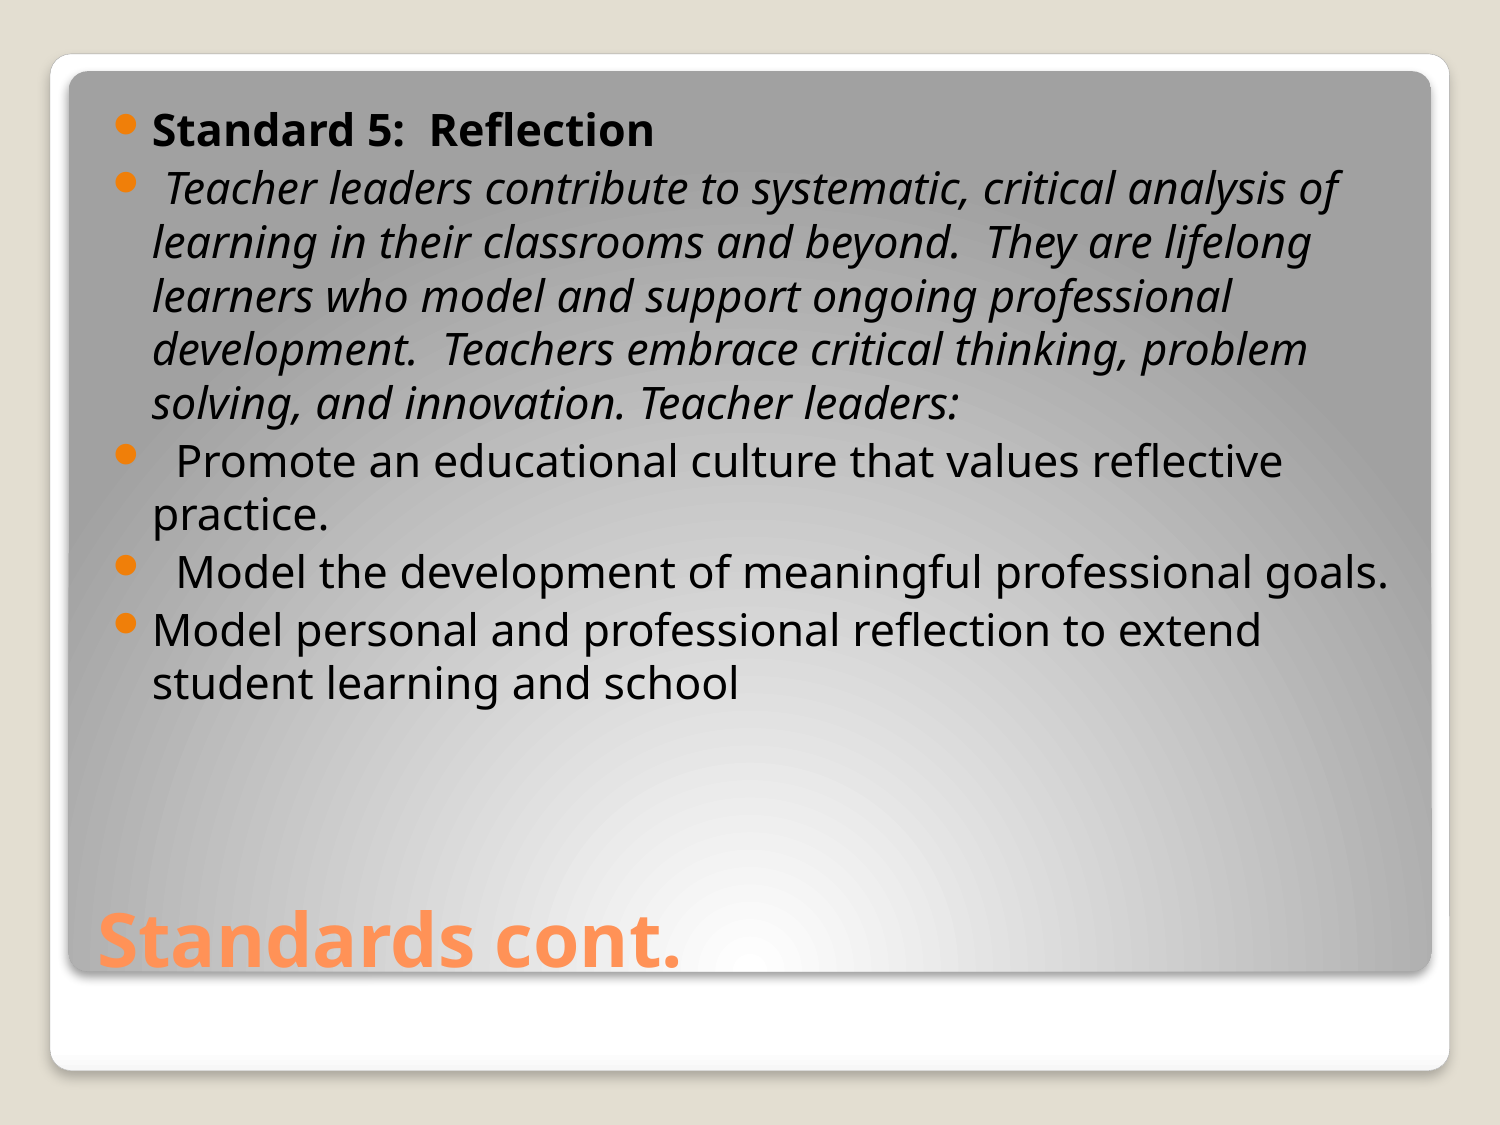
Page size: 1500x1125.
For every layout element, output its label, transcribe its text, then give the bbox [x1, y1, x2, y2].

list Standard 5: Reflection Teacher leaders contribute to systematic, critical analysis of learning in their classrooms and beyond. They are lifelong learners who model and support ongoing professional development. Teachers embrace critical thinking, problem solving, and innovation. Teacher leaders: Promote an educational culture that values reflective practice. Model the development of meaningful professional goals. Model personal and professional reflection to extend student learning and school [82, 86, 1426, 775]
title Standards cont. [82, 817, 1425, 991]
